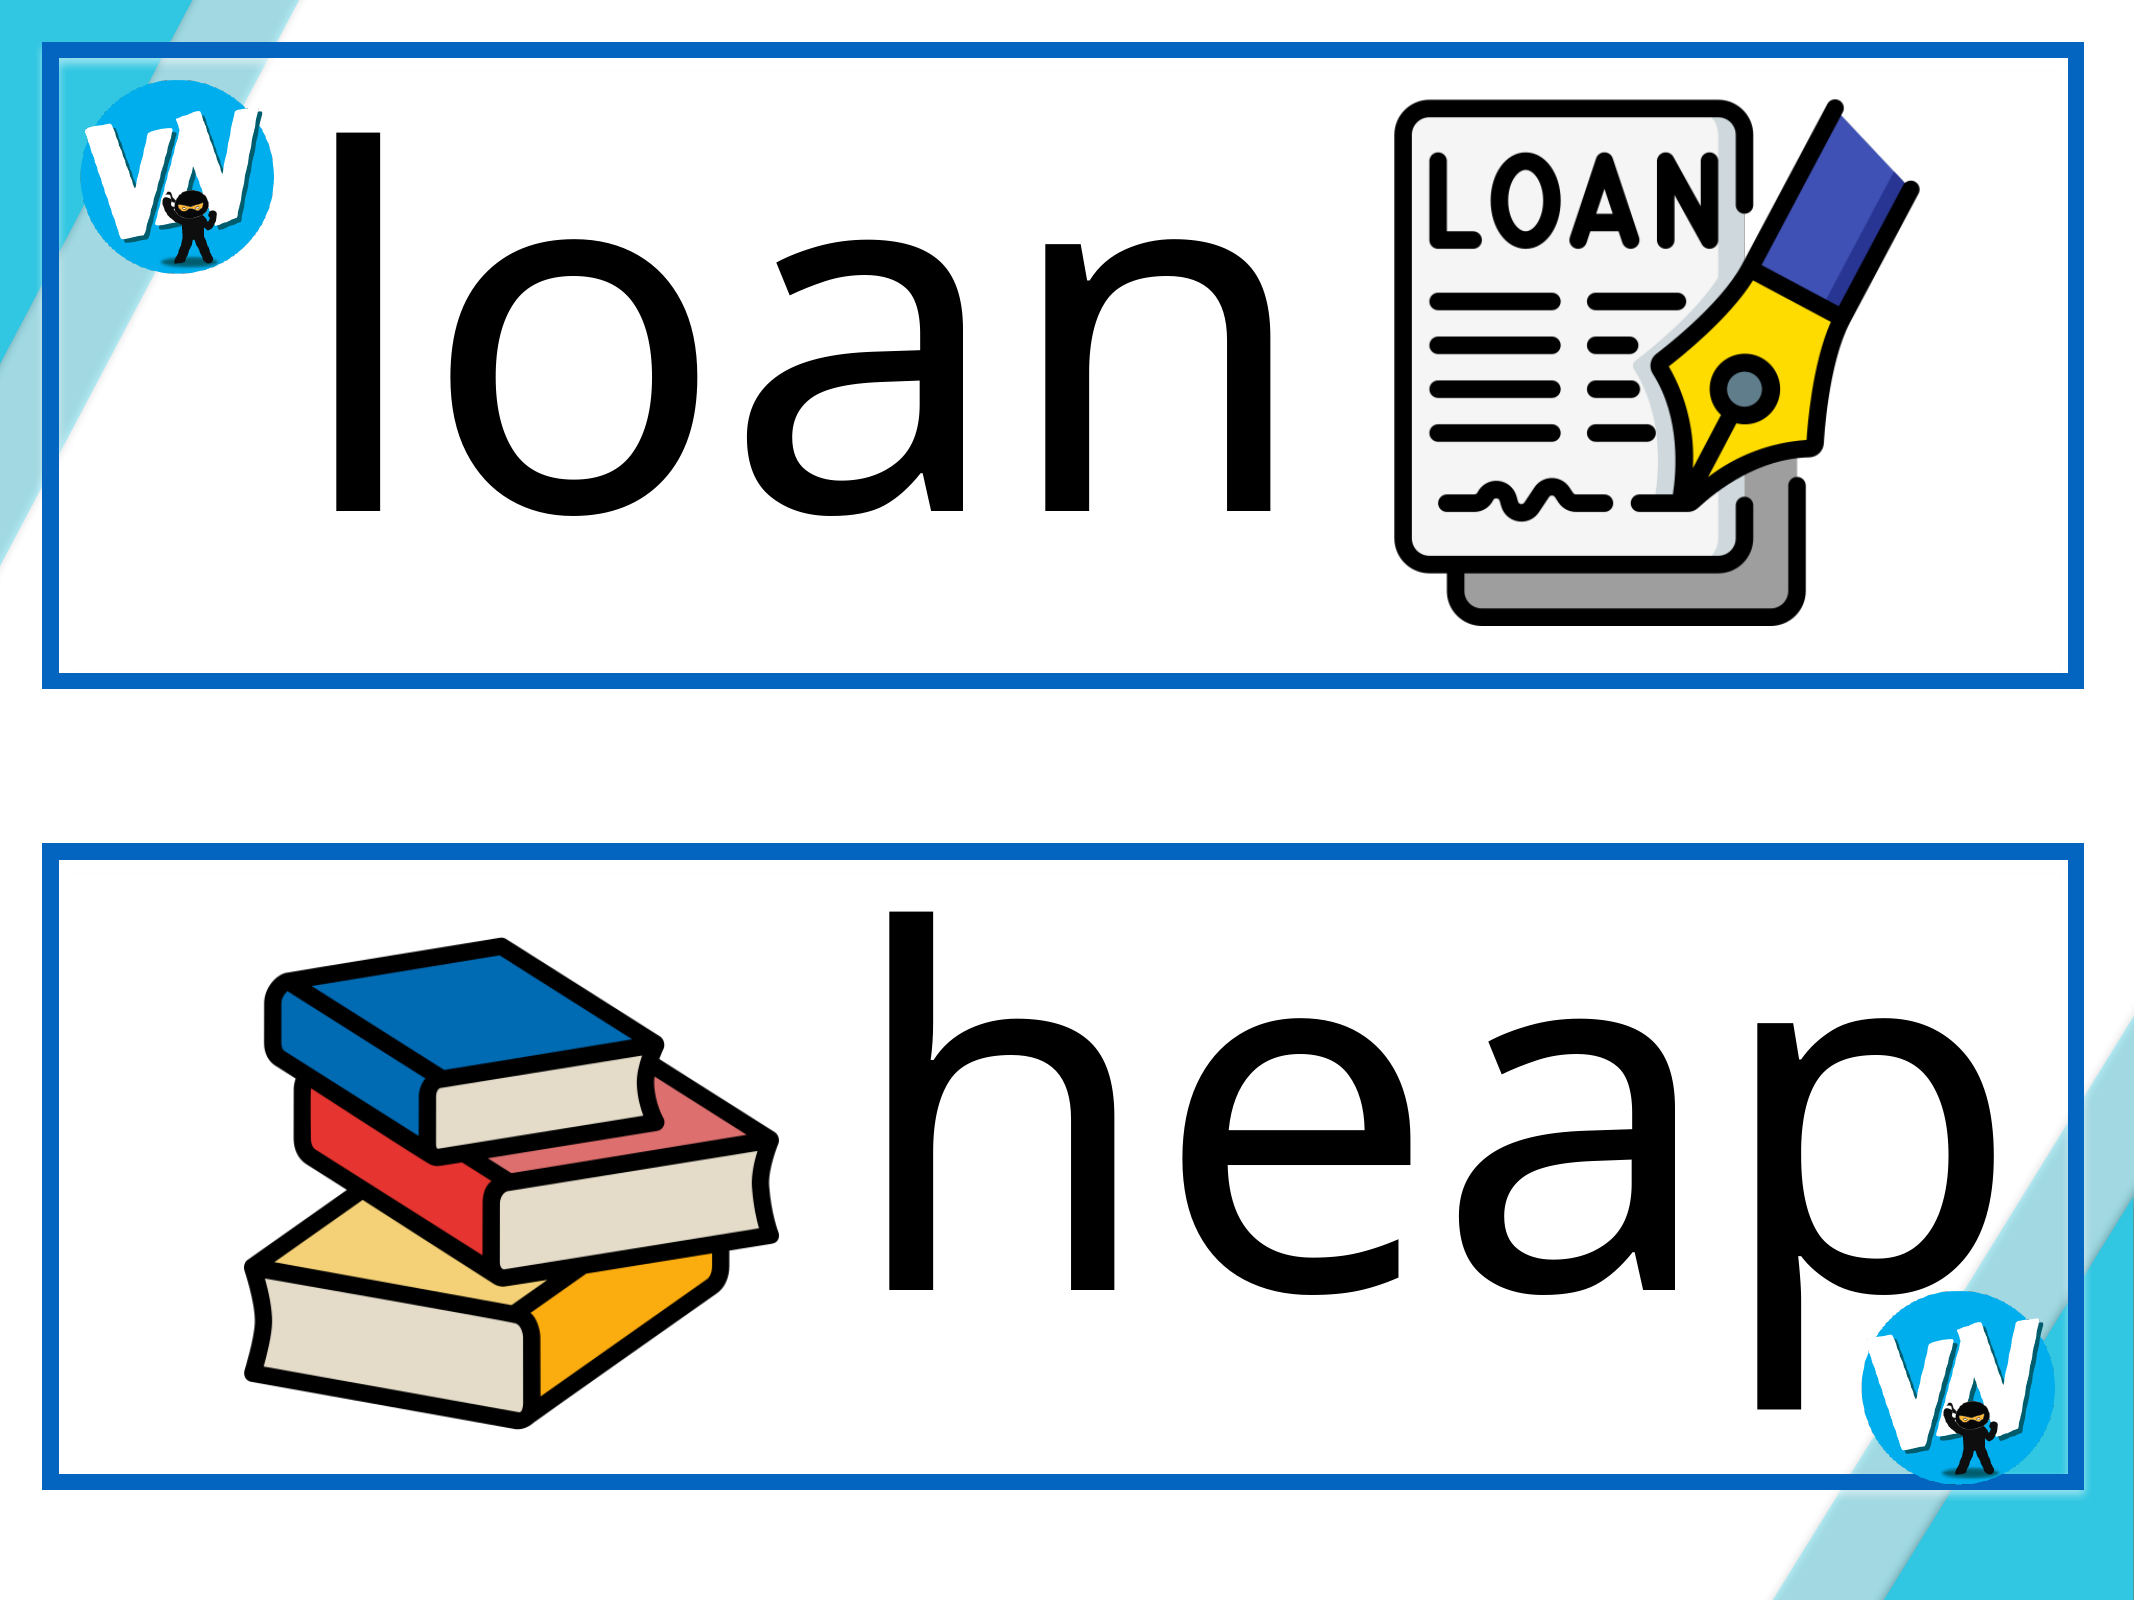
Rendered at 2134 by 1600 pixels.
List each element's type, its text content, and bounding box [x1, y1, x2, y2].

text_box [90, 851, 1833, 1483]
text_box heap [579, 784, 1956, 1399]
picture [244, 916, 779, 1451]
picture [1837, 1288, 2080, 1488]
text_box loan [286, 4, 1320, 620]
text_box [90, 50, 2076, 681]
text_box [0, 0, 81, 1497]
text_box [1963, 235, 2134, 1600]
picture [57, 77, 299, 278]
picture [1390, 91, 1924, 626]
